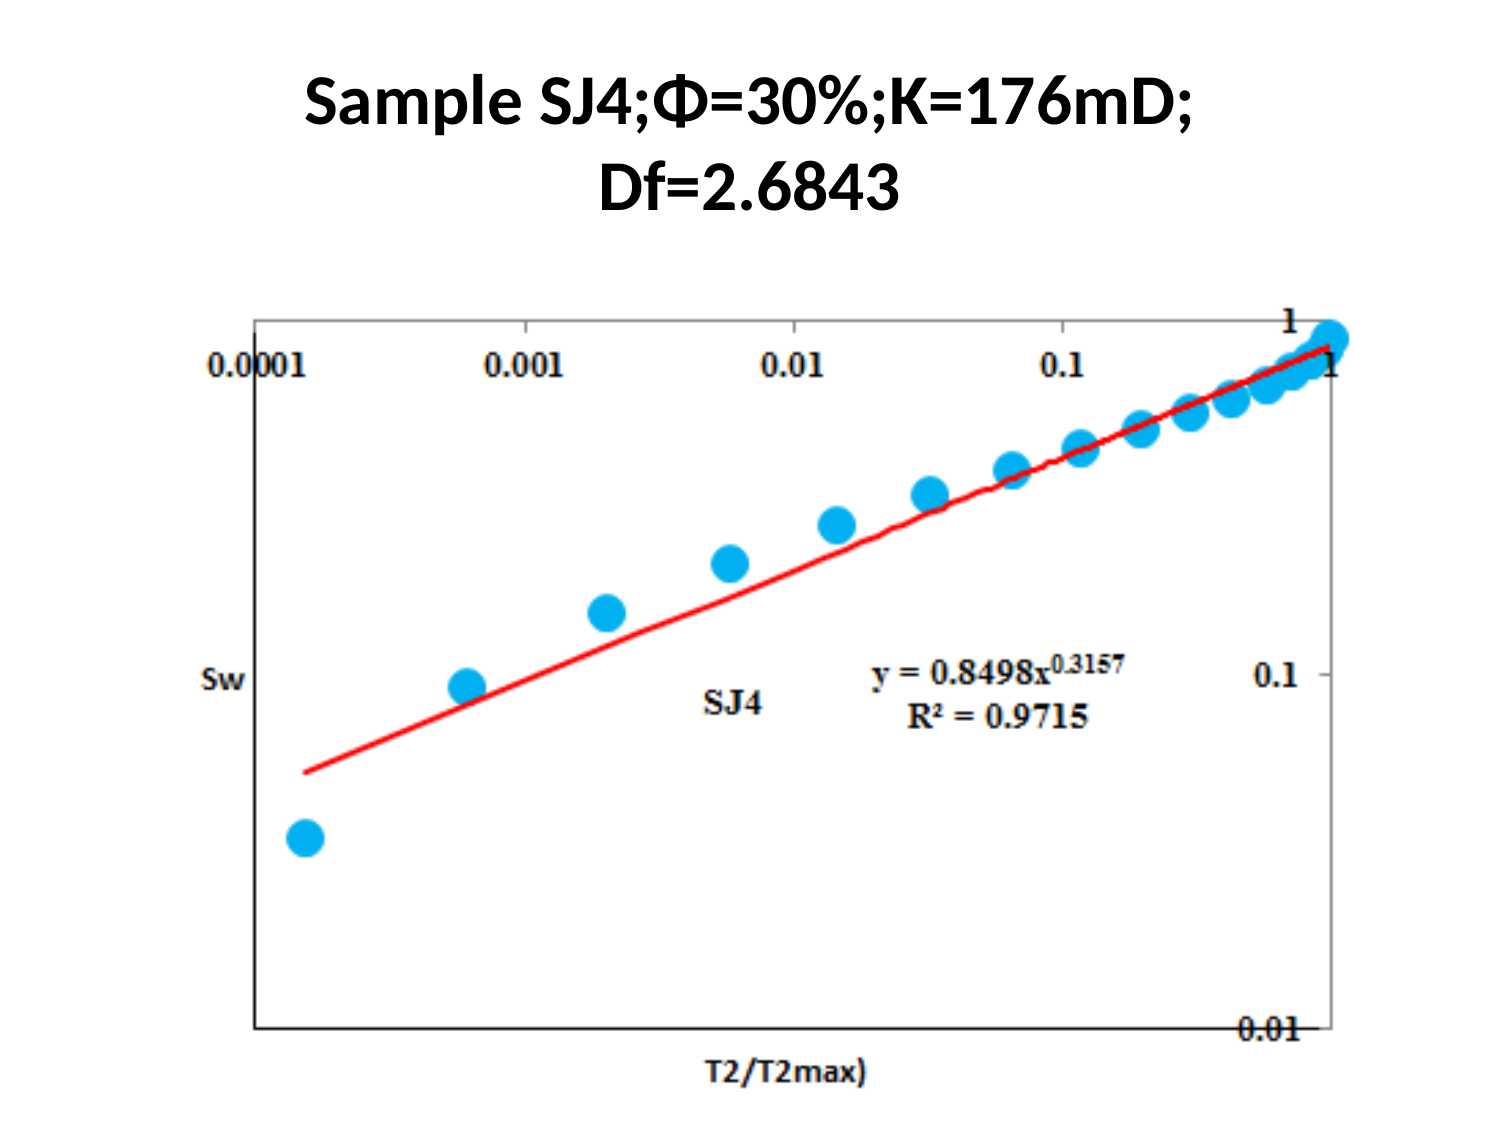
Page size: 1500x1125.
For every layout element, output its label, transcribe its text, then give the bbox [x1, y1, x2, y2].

title Sample SJ4;Φ=30%;K=176mD; Df=2.6843 [75, 45, 1425, 233]
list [149, 279, 1381, 1125]
